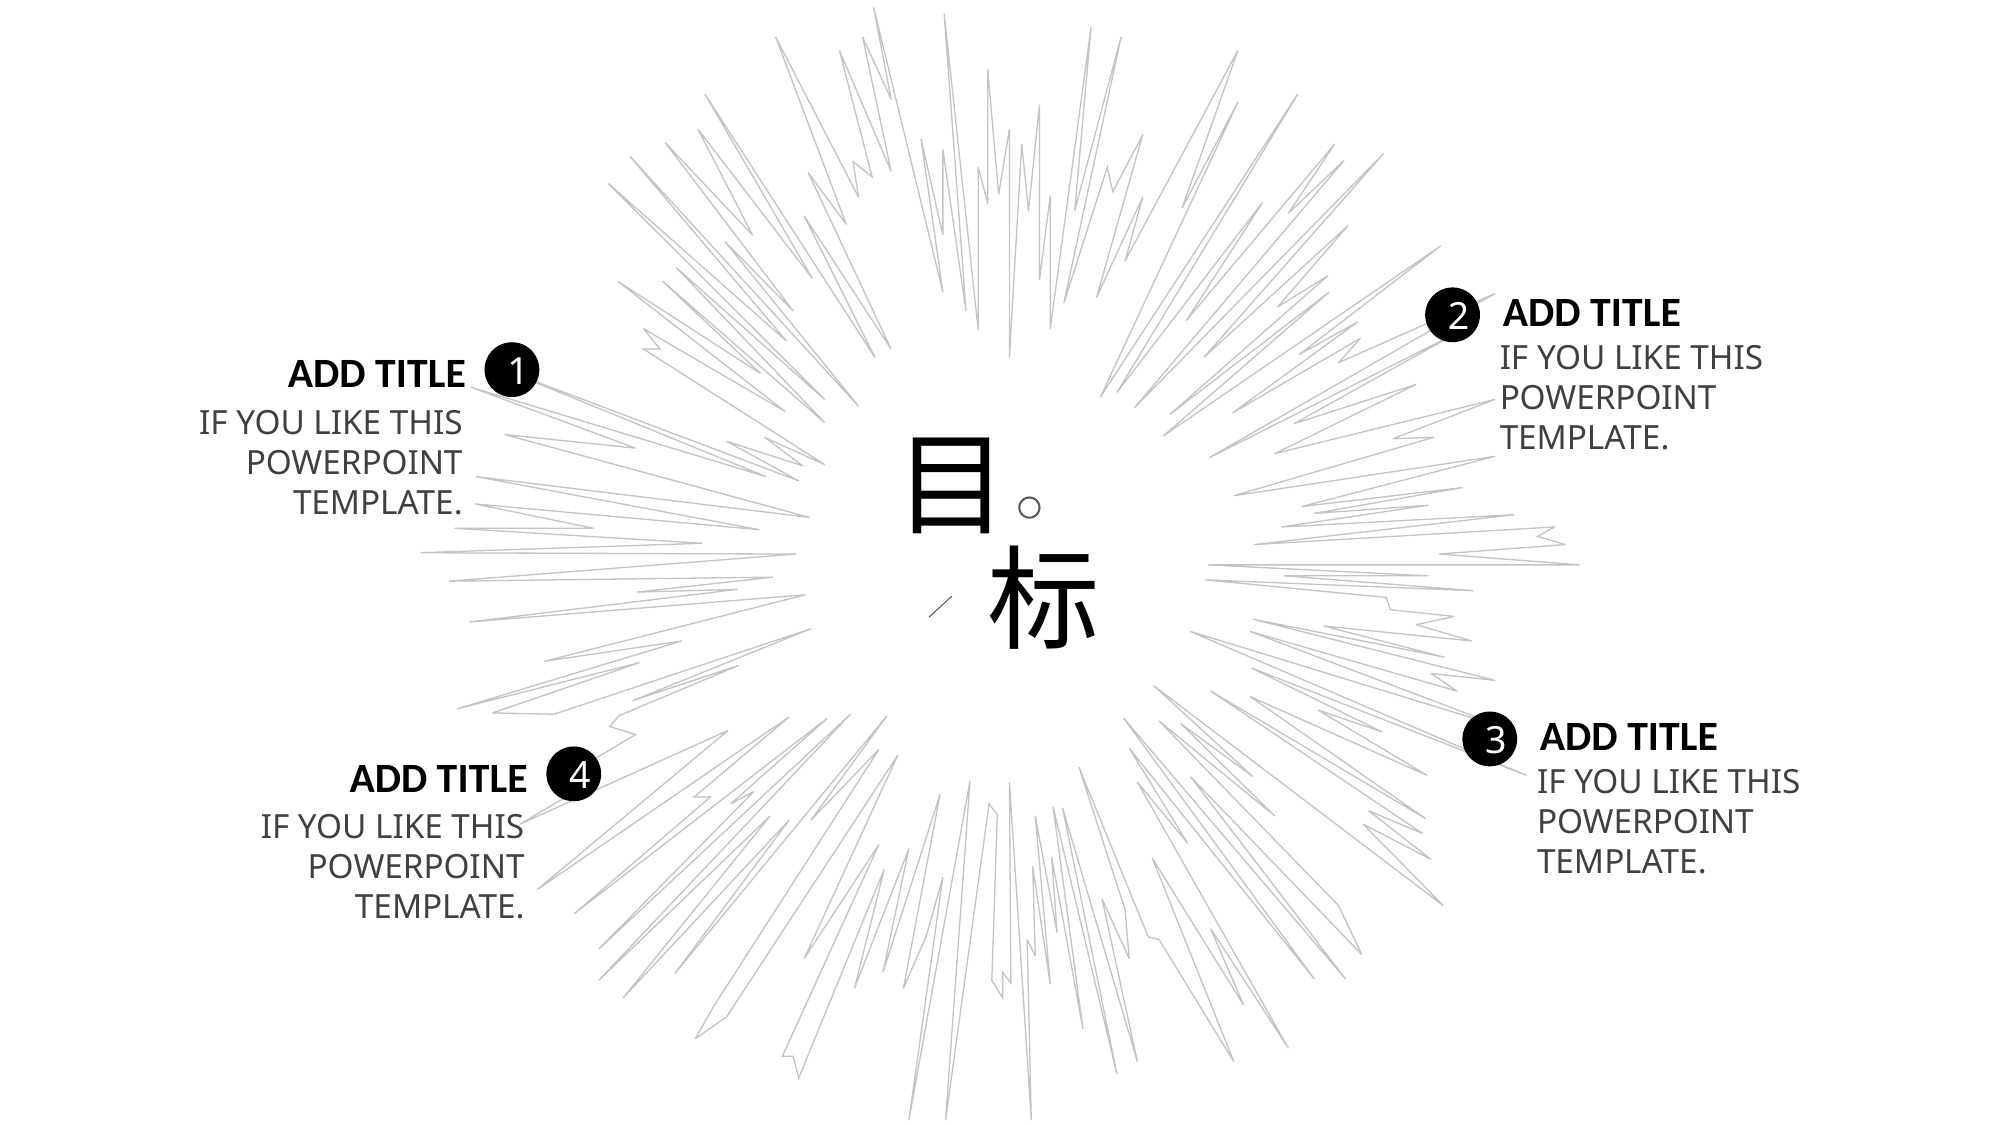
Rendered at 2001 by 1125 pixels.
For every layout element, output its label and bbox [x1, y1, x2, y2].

text_box [928, 596, 952, 618]
text_box [129, 742, 602, 895]
text_box [1425, 277, 1896, 426]
text_box [1462, 701, 1933, 850]
text_box [67, 338, 540, 490]
picture [420, 4, 1580, 1121]
